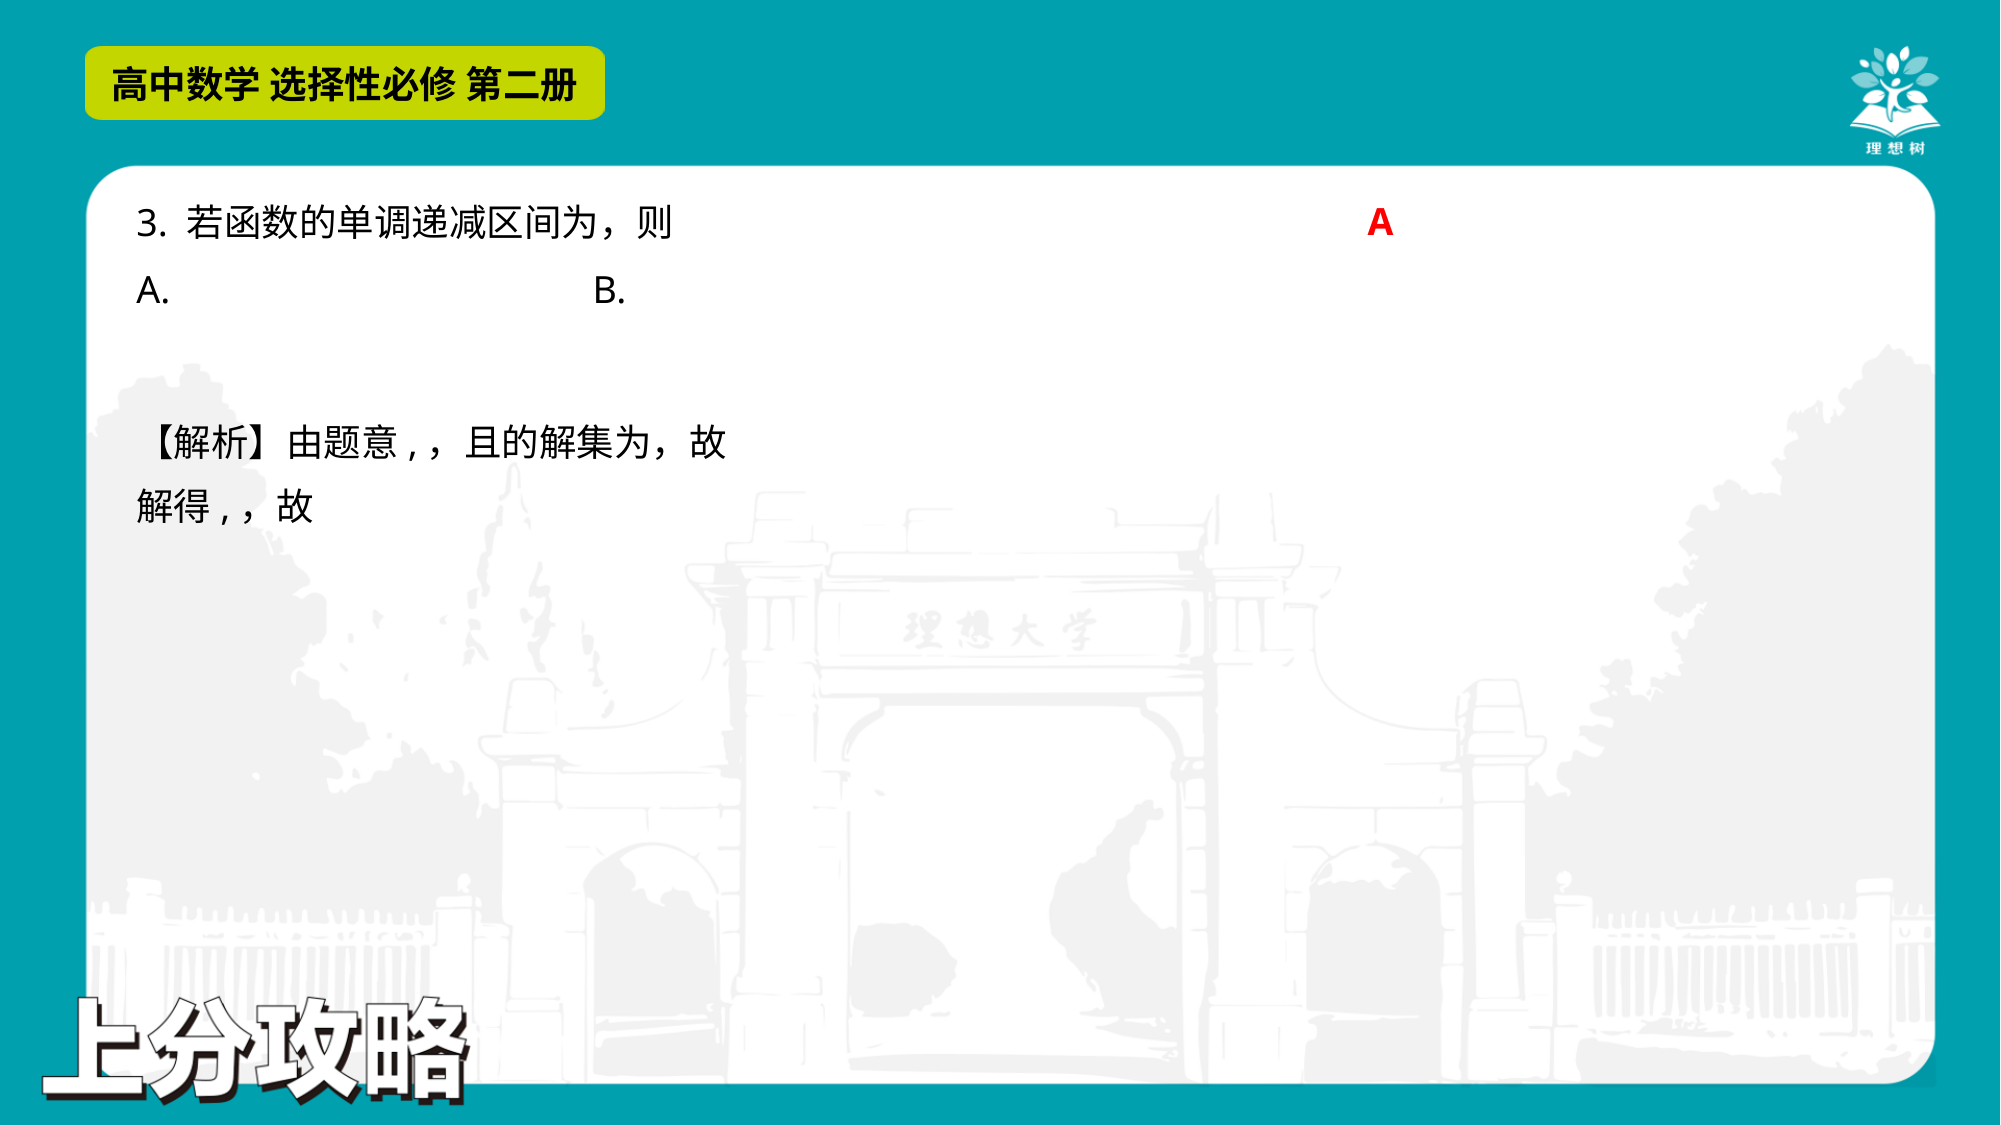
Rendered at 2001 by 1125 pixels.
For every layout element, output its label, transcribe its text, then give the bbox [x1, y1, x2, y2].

picture [0, 0, 2000, 1125]
text_box A [1353, 176, 1408, 237]
